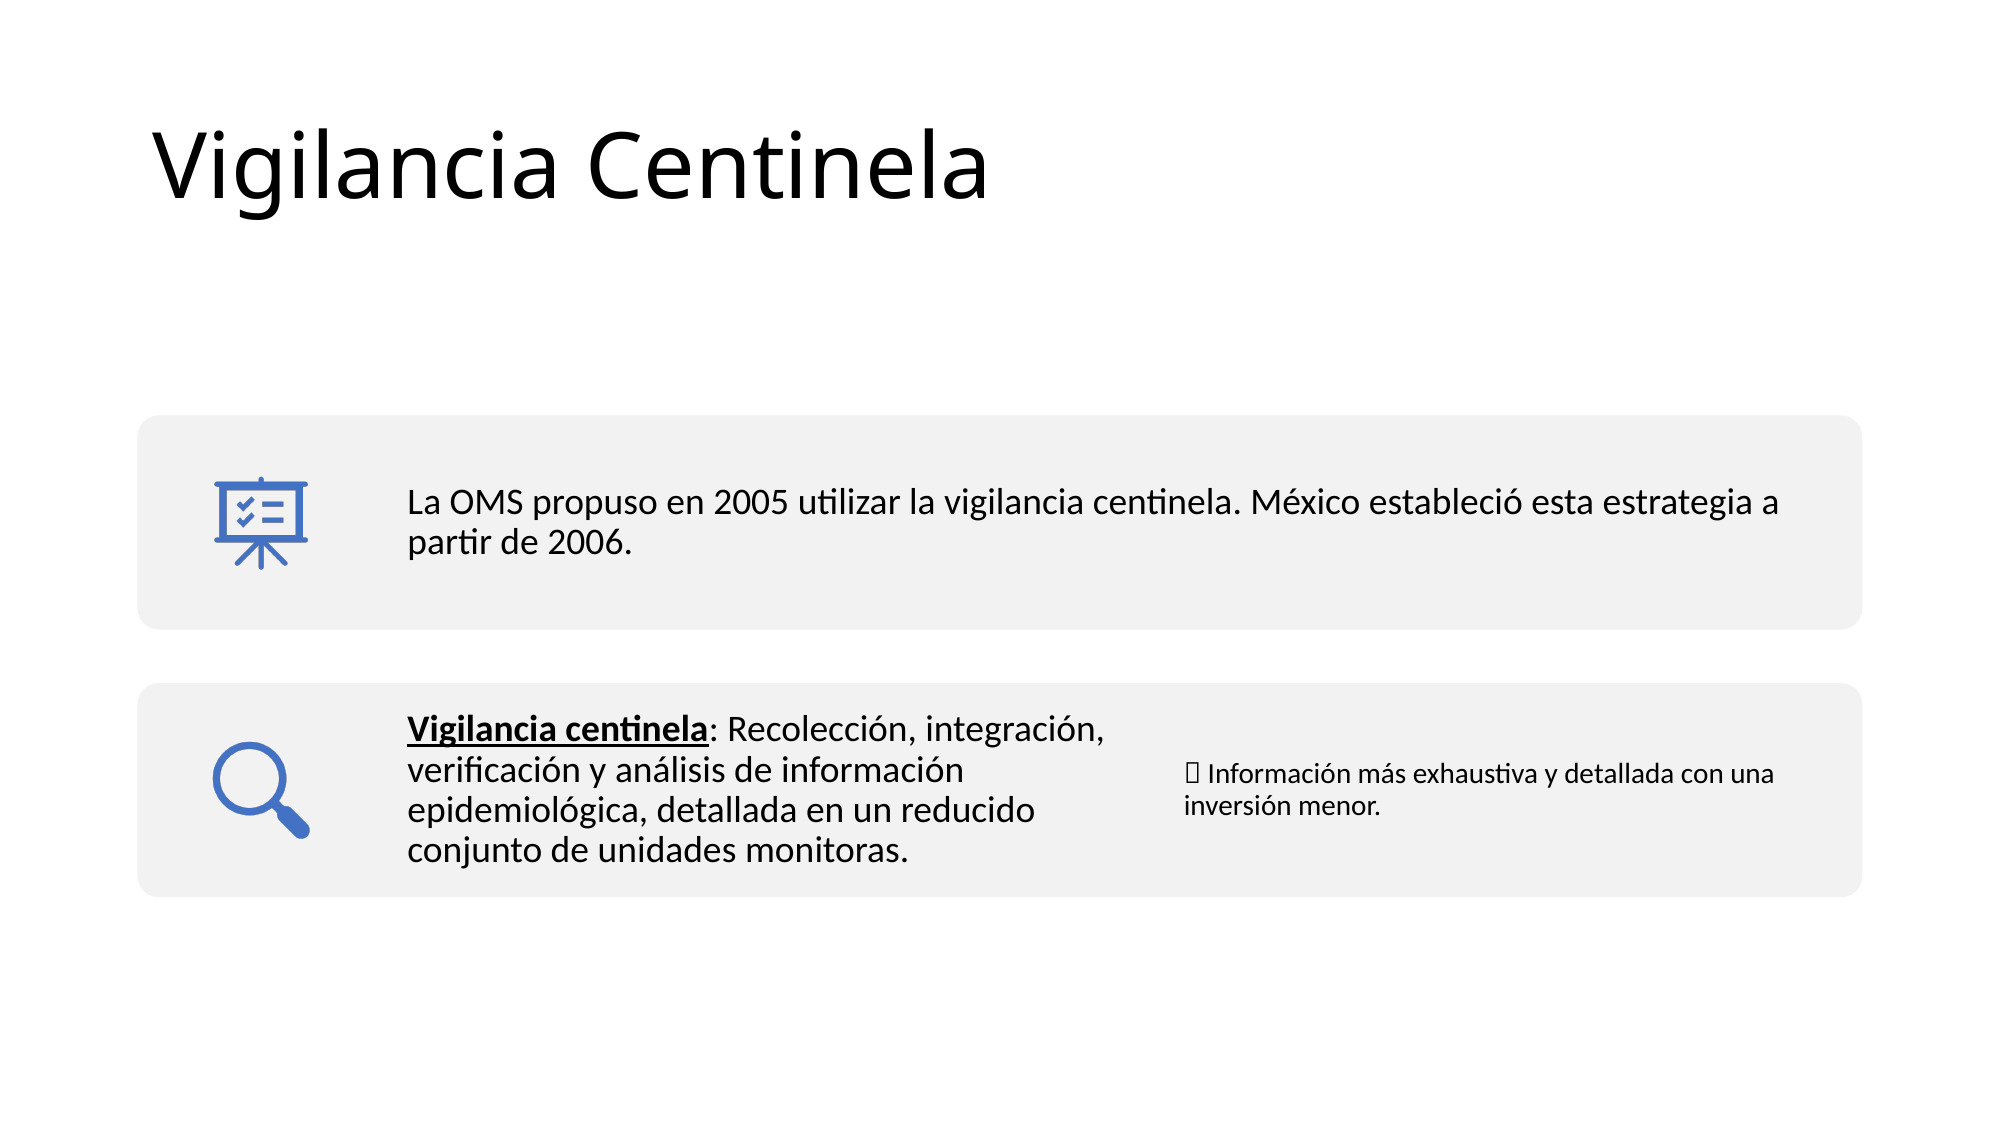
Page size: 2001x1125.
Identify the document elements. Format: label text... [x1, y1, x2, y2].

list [137, 299, 1863, 1014]
title Vigilancia Centinela [137, 59, 1863, 278]
